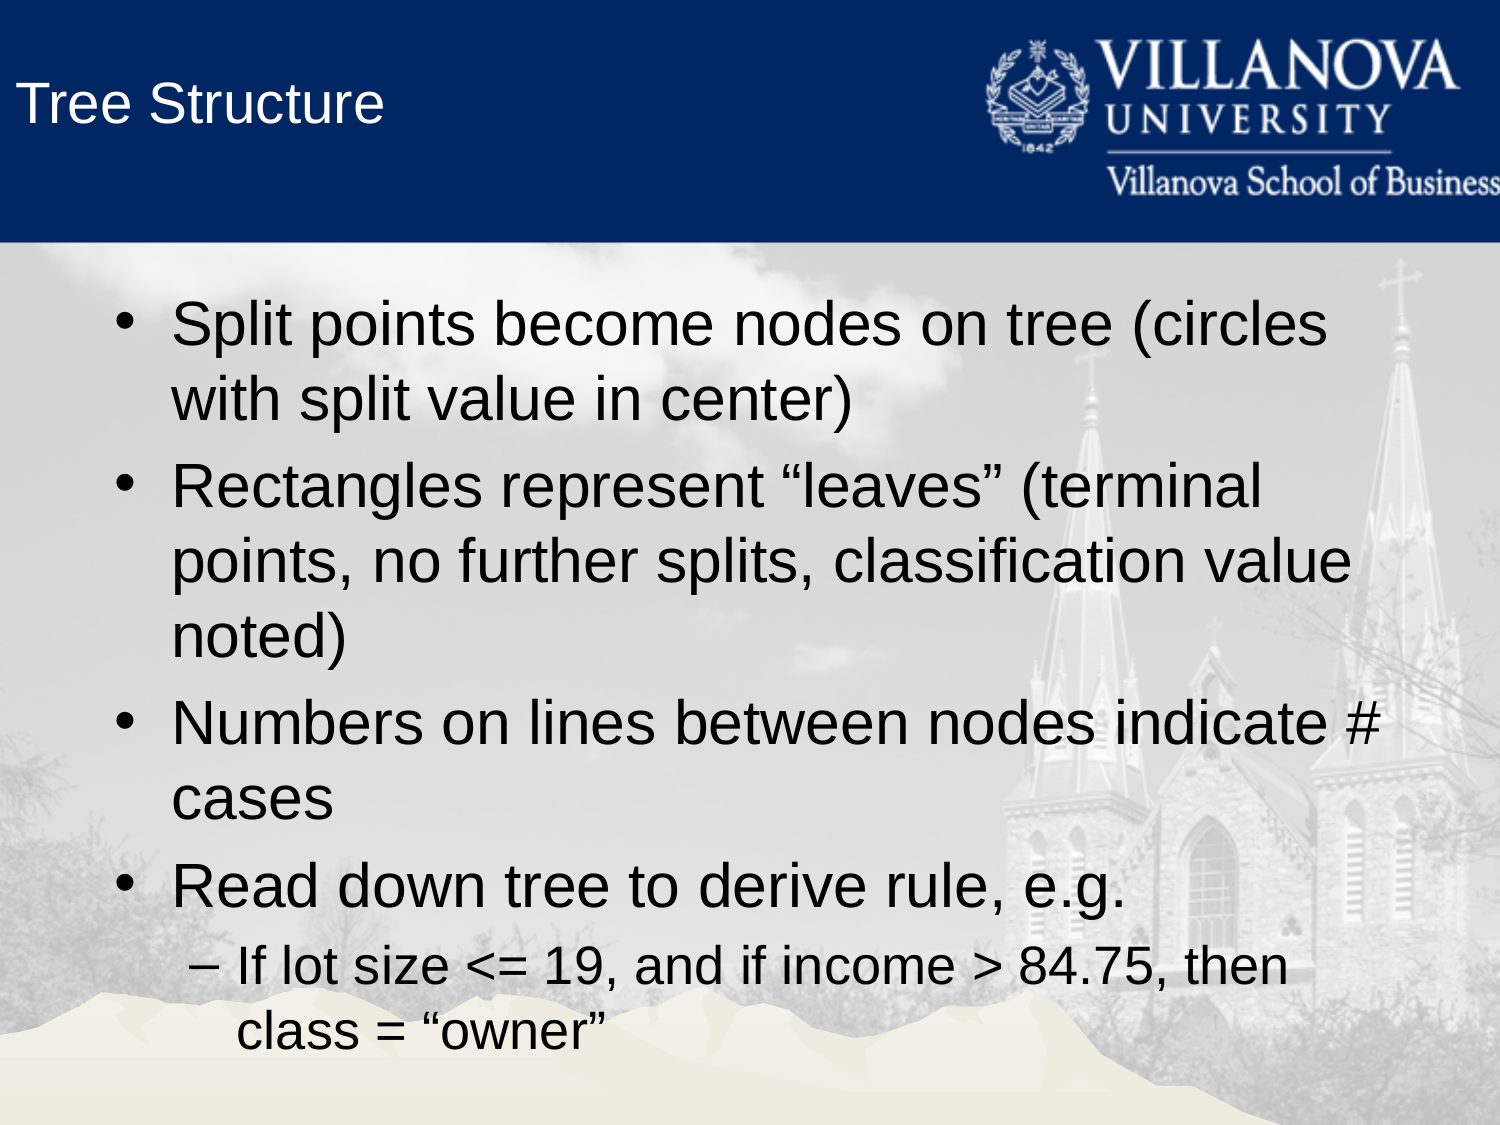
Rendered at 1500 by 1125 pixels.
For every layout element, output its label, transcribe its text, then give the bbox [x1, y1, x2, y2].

picture [0, 0, 1500, 1125]
title Tree Structure [0, 0, 1350, 150]
list Split points become nodes on tree (circles with split value in center) Rectangles represent “leaves” (terminal points, no further splits, classification value noted) Numbers on lines between nodes indicate # cases Read down tree to derive rule, e.g. If lot size <= 19, and if income > 84.75, then class = “owner” [99, 275, 1425, 1075]
